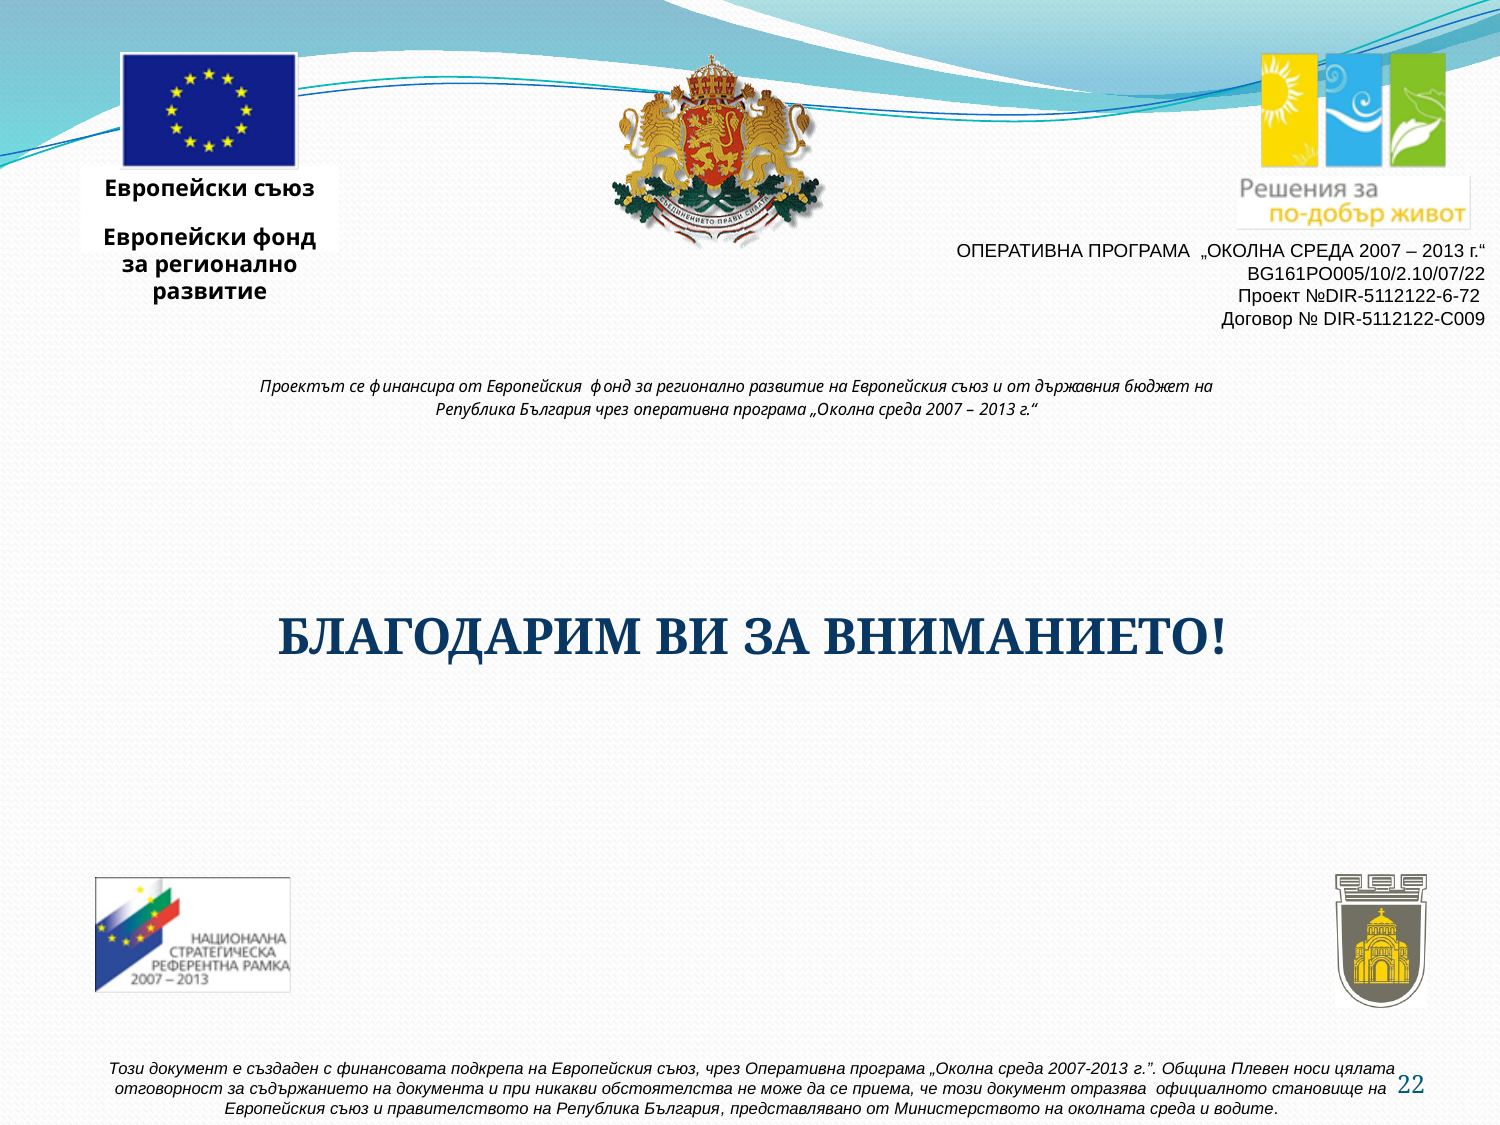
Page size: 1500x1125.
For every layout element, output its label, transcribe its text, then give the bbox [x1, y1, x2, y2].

picture [119, 52, 300, 171]
picture [95, 877, 292, 994]
picture [1335, 874, 1428, 1009]
text_box Този документ е създаден с финансовата подкрепа на Европейския съюз, чрез Оперативна програма „Околна среда 2007-2013 г.”. Община Плевен носи цялата отговорност за съдържанието на документа и при никакви обстоятелства не може да се приема, че този документ отразява официалното становище на Европейския съюз и правителството на Република България, представлявано от Министерството на околната среда и водите. [76, 1050, 1427, 1125]
slide_number 22 [1299, 1042, 1425, 1103]
picture [608, 52, 833, 254]
picture [1260, 52, 1449, 171]
text_box Европейски съюз Европейски фонд за регионално развитие [80, 166, 339, 252]
picture [233, 374, 1236, 420]
text_box БЛАГОДАРИМ ВИ ЗА ВНИМАНИЕТО! [79, 527, 1427, 672]
text_box ОПЕРАТИВНА ПРОГРАМА „ОКОЛНА СРЕДА 2007 – 2013 г.“ BG161PO005/10/2.10/07/22 Проект №DIR-5112122-6-72 Договор № DIR-5112122-С009 [374, 231, 1500, 337]
picture [1236, 176, 1472, 232]
